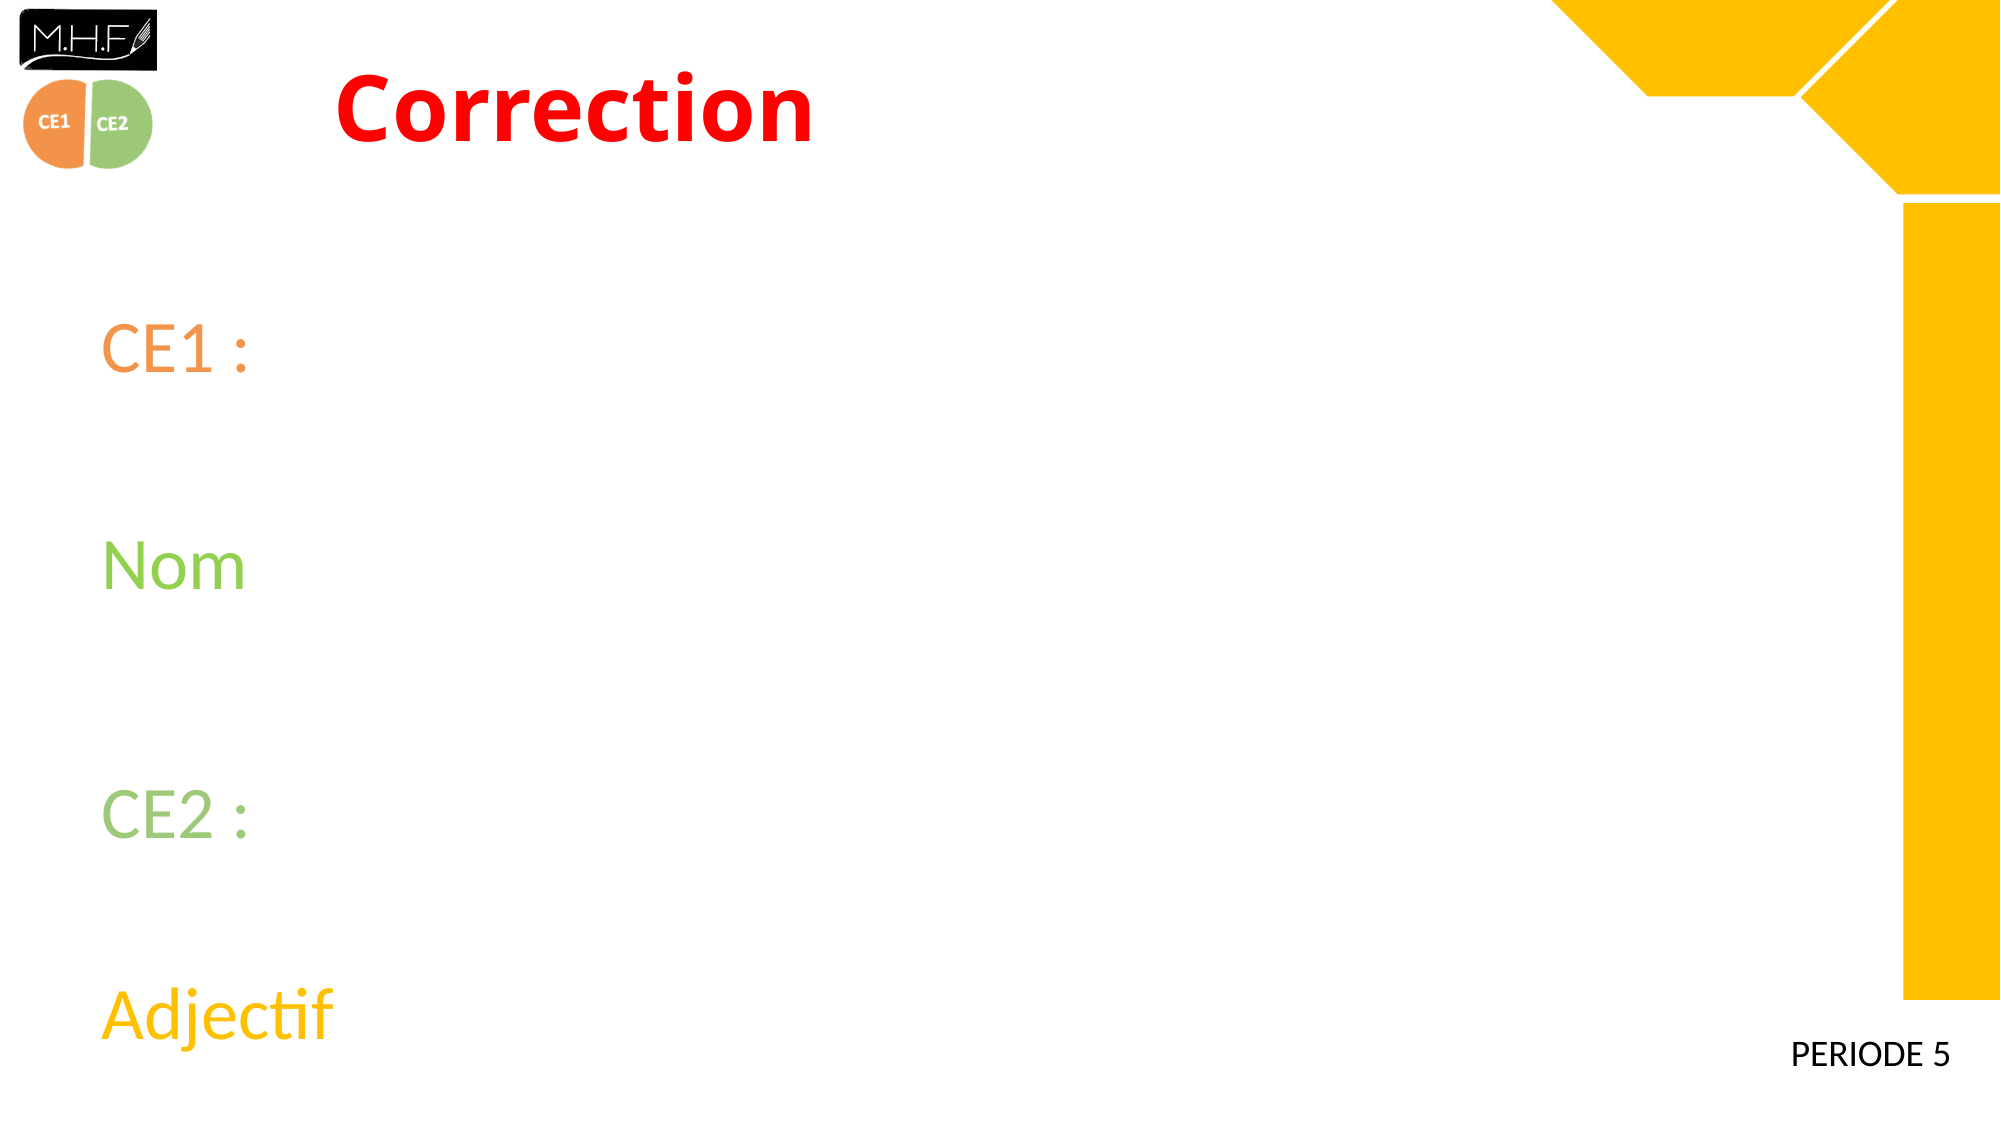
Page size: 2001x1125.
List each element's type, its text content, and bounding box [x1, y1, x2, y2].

picture [1, 7, 177, 207]
text_box [1799, 0, 2000, 196]
list CE1 : Nom CE2 : Adjectif [86, 300, 1748, 1069]
text_box PERIODE 5 [1362, 1021, 1967, 1125]
title Correction [318, 3, 1865, 221]
text_box [1549, 0, 1892, 98]
text_box [1902, 202, 2000, 1001]
